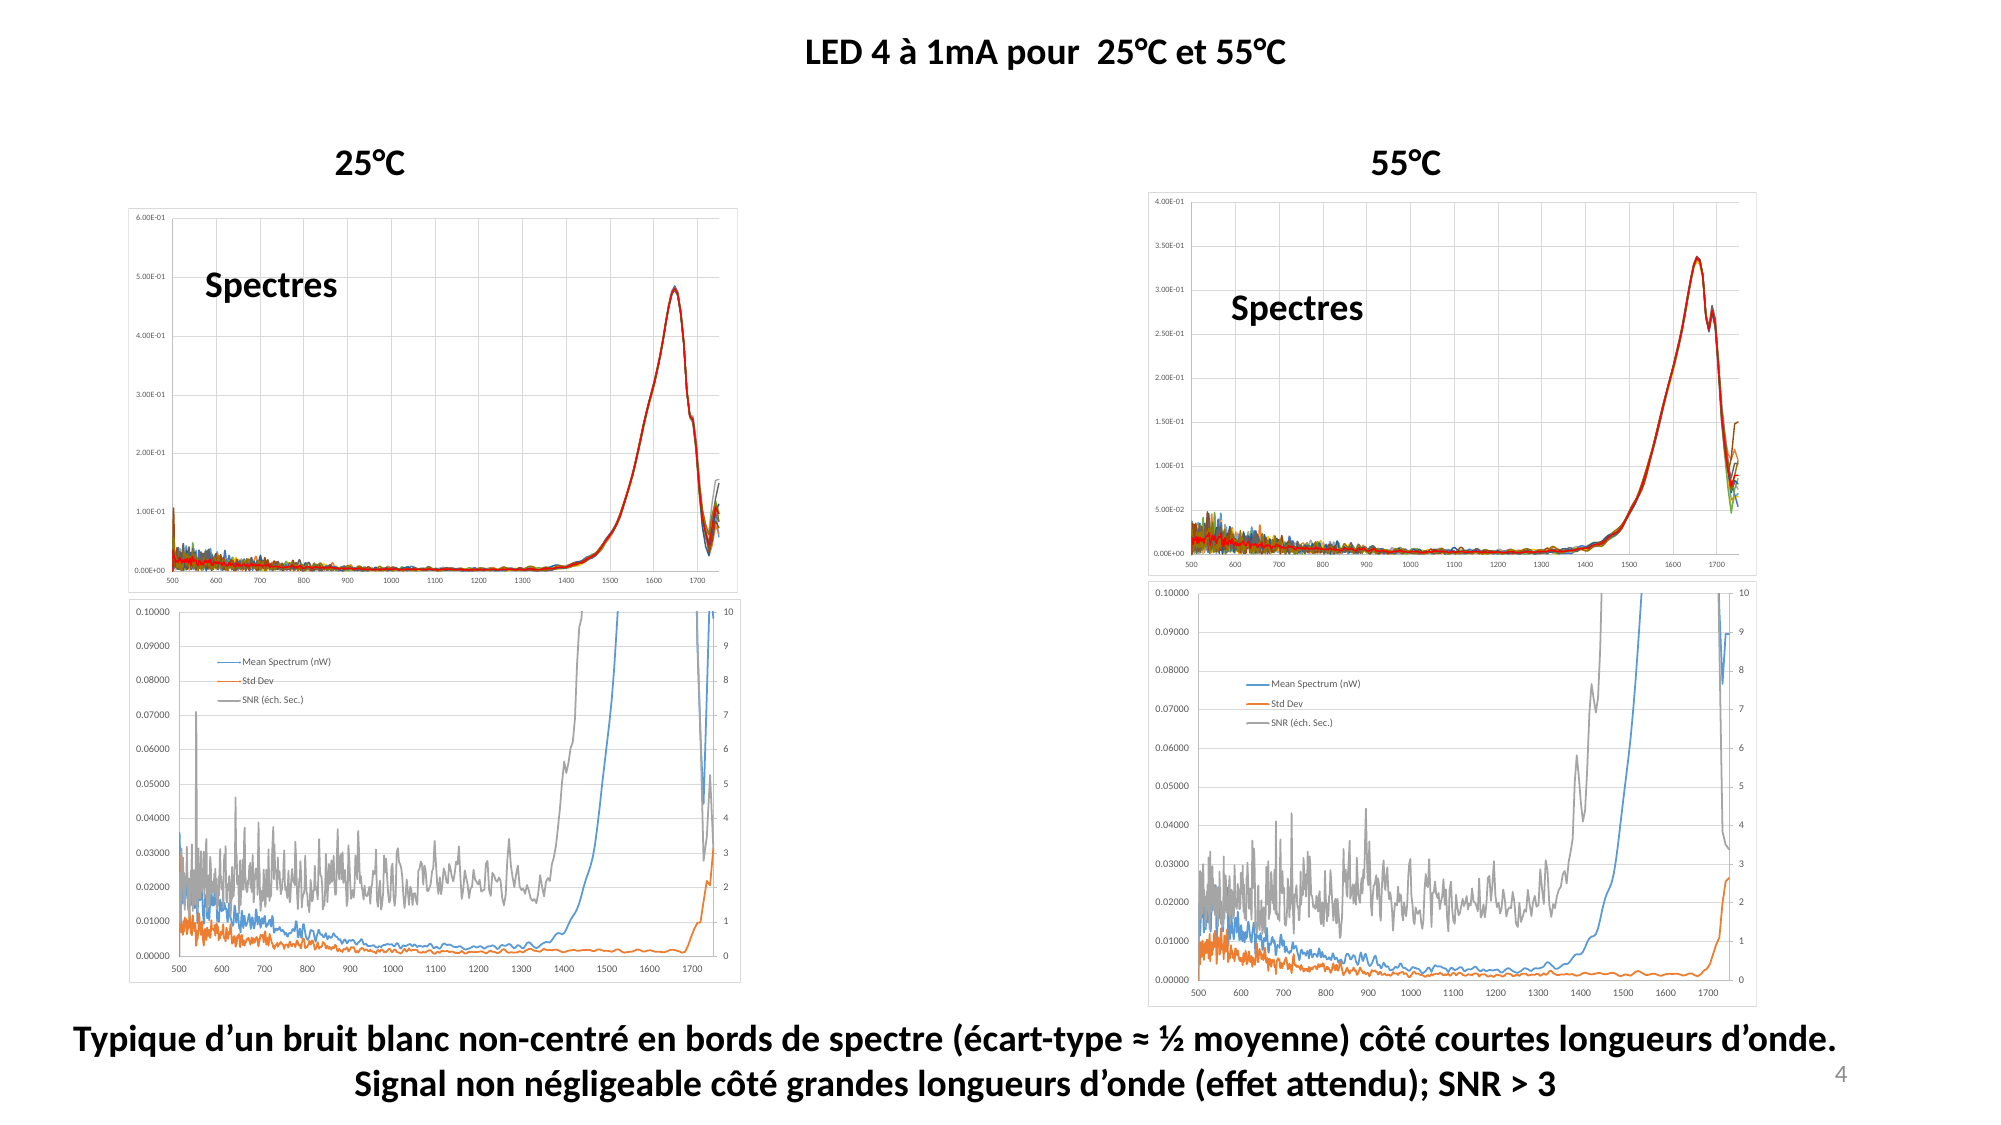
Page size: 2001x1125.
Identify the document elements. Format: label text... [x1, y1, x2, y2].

text_box Typique d’un bruit blanc non-centré en bords de spectre (écart-type ≈ ½ moyenne) côté courtes longueurs d’onde. Signal non négligeable côté grandes longueurs d’onde (effet attendu); SNR > 3 [30, 1006, 1882, 1112]
picture [128, 208, 738, 593]
picture [128, 599, 741, 983]
picture [1147, 191, 1757, 576]
picture [1147, 580, 1757, 1007]
text_box 55°C [1355, 130, 1469, 191]
text_box LED 4 à 1mA pour 25°C et 55°C [262, 19, 1830, 80]
text_box 25°C [319, 130, 433, 191]
